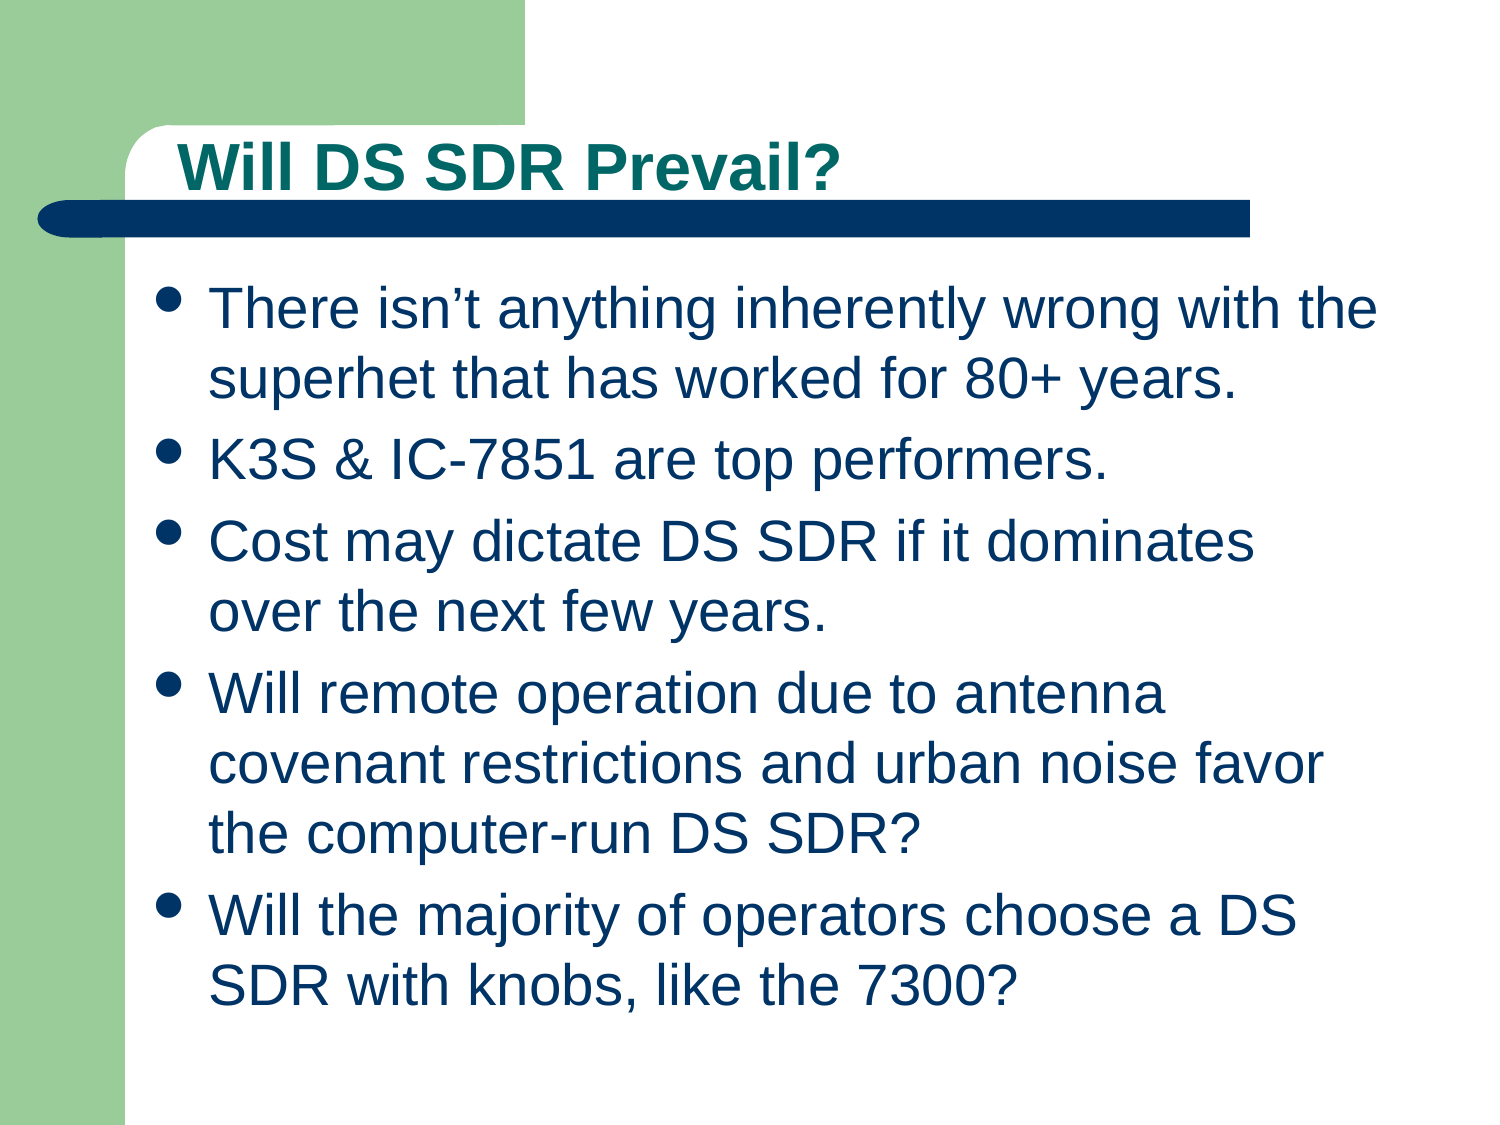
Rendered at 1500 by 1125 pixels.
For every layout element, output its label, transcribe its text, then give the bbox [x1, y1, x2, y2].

title Will DS SDR Prevail? [162, 124, 1463, 213]
list There isn’t anything inherently wrong with the superhet that has worked for 80+ years. K3S & IC-7851 are top performers. Cost may dictate DS SDR if it dominates over the next few years. Will remote operation due to antenna covenant restrictions and urban noise favor the computer-run DS SDR? Will the majority of operators choose a DS SDR with knobs, like the 7300? [137, 262, 1400, 1051]
